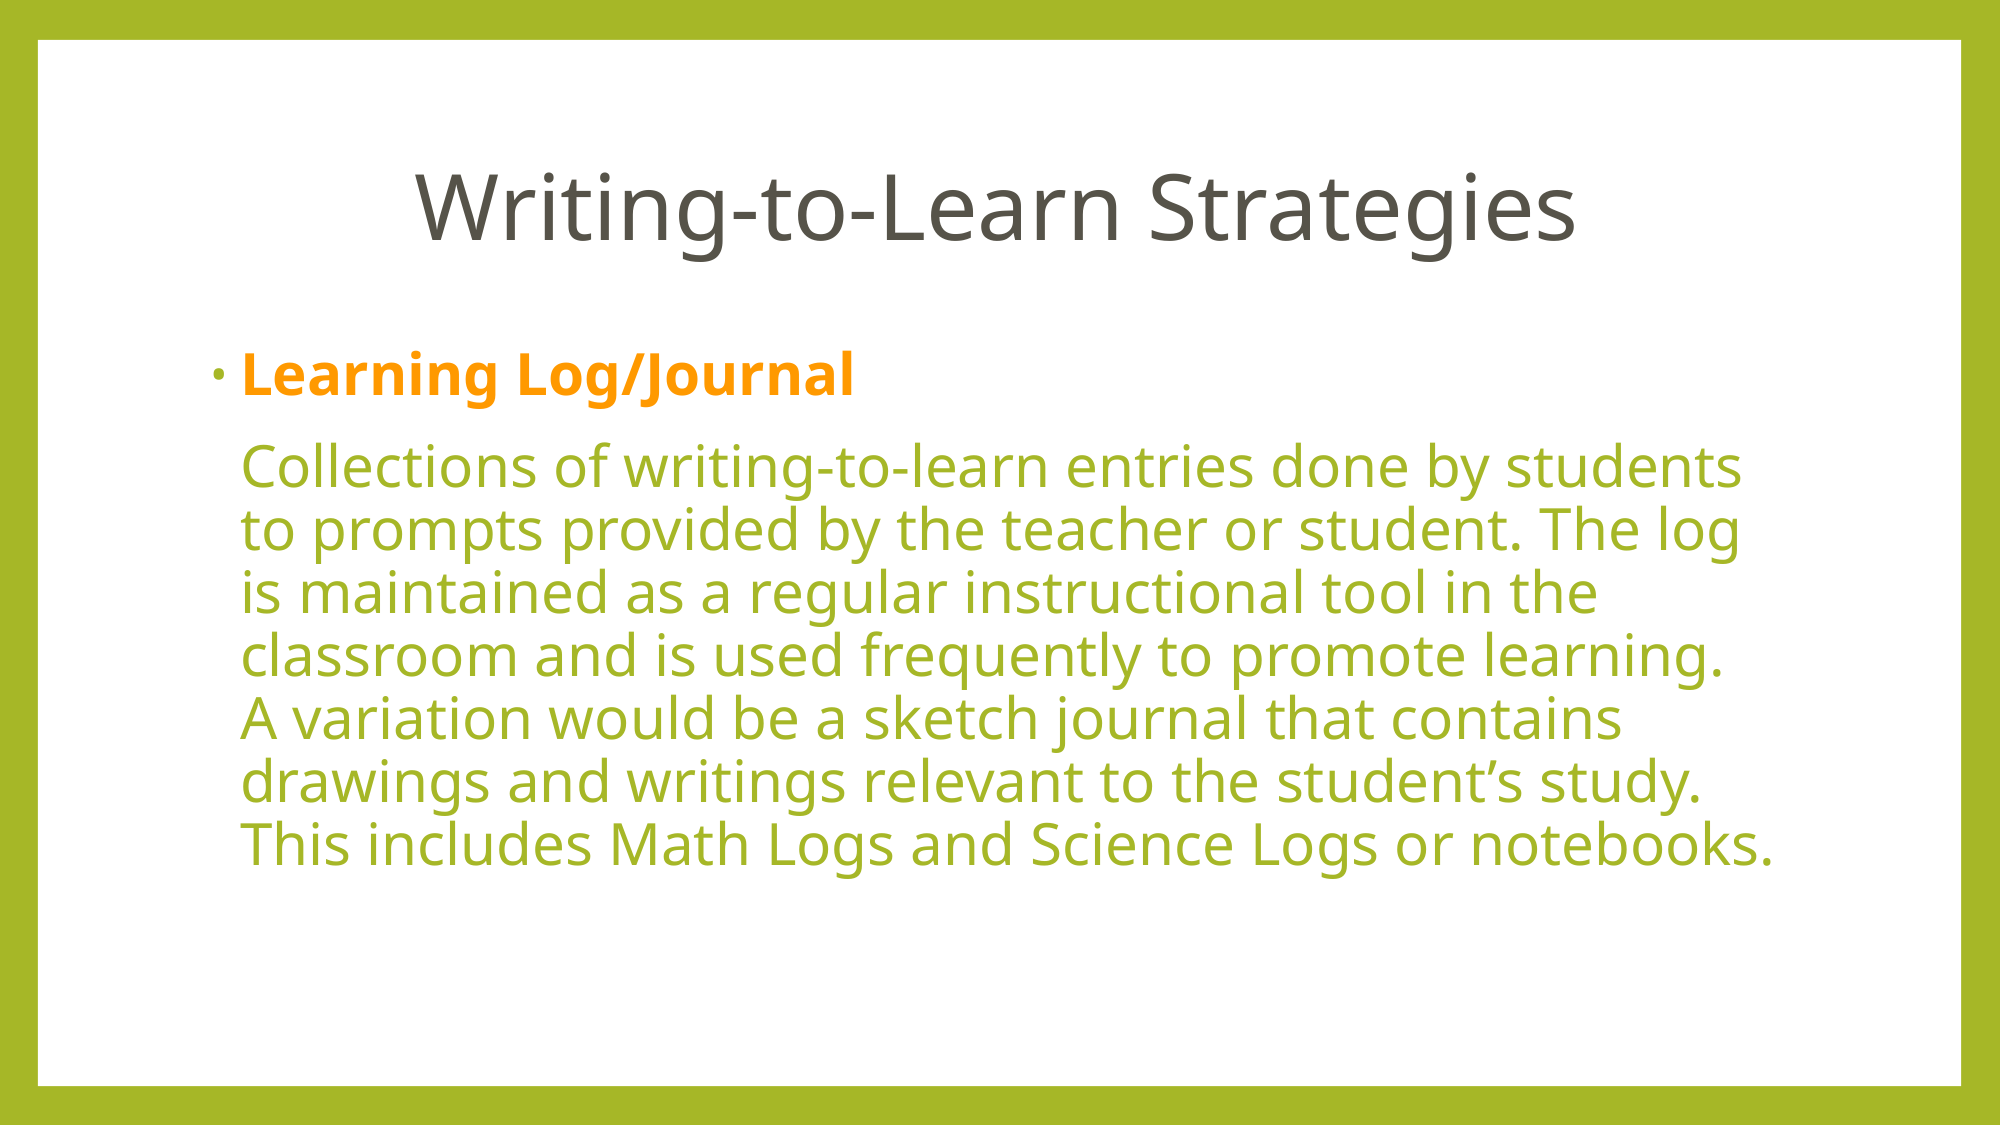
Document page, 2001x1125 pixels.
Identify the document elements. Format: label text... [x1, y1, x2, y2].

title Writing-to-Learn Strategies [187, 99, 1808, 323]
list Learning Log/Journal Collections of writing-to-learn entries done by students to prompts provided by the teacher or student. The log is maintained as a regular instructional tool in the classroom and is used frequently to promote learning. A variation would be a sketch journal that contains drawings and writings relevant to the student’s study. This includes Math Logs and Science Logs or notebooks. [187, 337, 1808, 1000]
